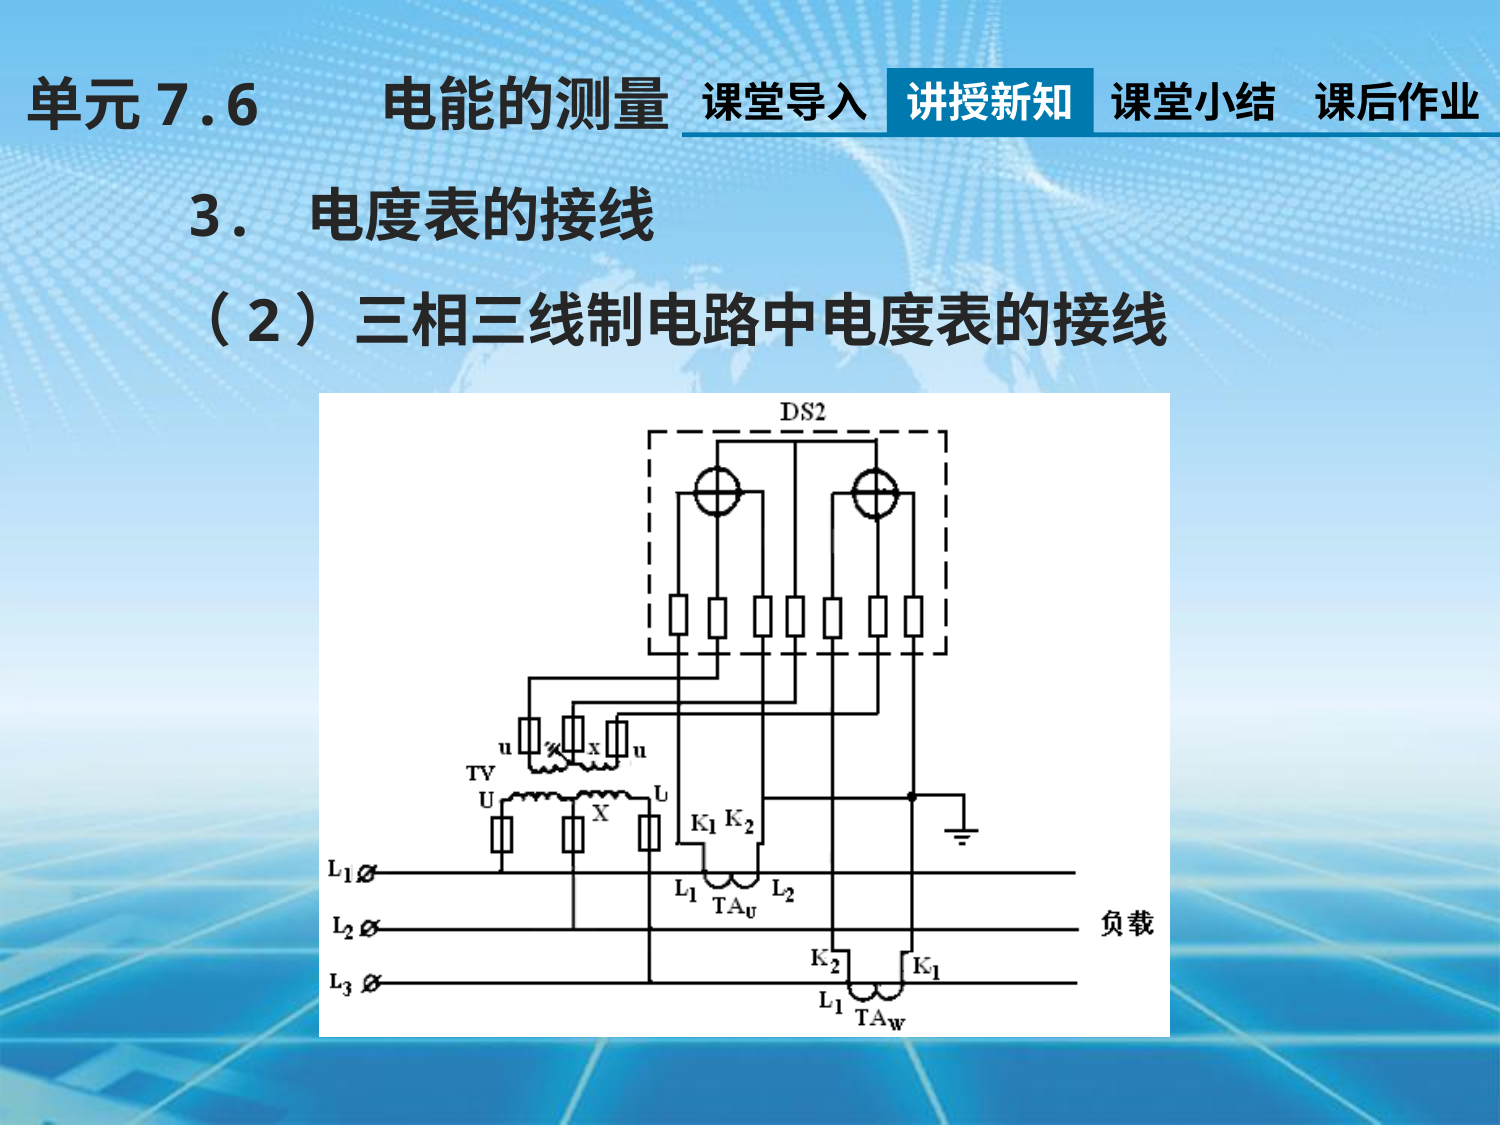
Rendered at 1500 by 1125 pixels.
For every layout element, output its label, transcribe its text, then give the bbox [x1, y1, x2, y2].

text_box 3. 电度表的接线 [172, 180, 1352, 247]
picture [0, 0, 1500, 1125]
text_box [10, 59, 1500, 146]
text_box （2）三相三线制电路中电度表的接线 [158, 275, 1184, 361]
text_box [319, 393, 1170, 1037]
